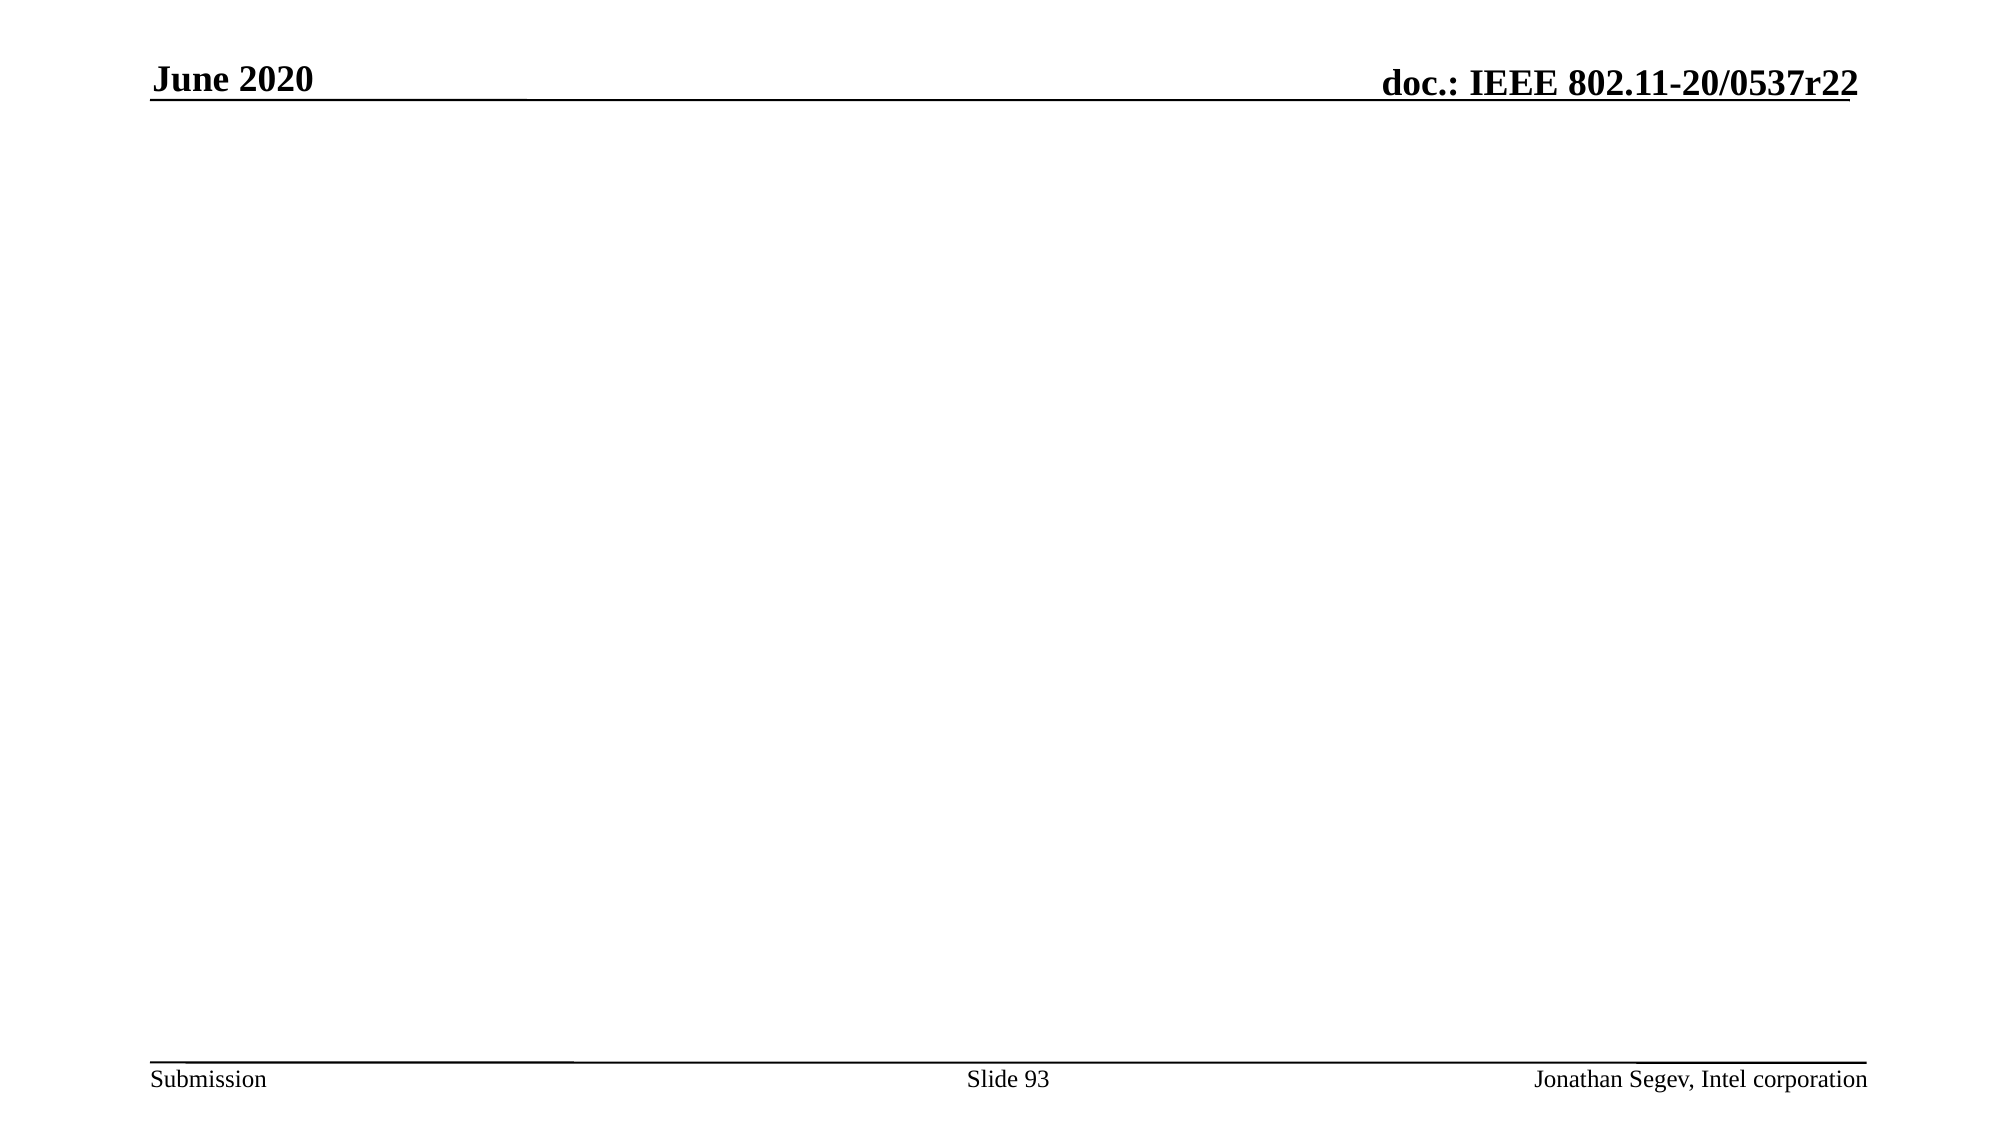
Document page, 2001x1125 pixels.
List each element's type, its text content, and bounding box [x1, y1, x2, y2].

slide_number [152, 54, 563, 100]
slide_number Slide 93 [950, 1061, 1067, 1123]
footer Jonathan Segev, Intel corporation [1171, 1061, 1869, 1093]
